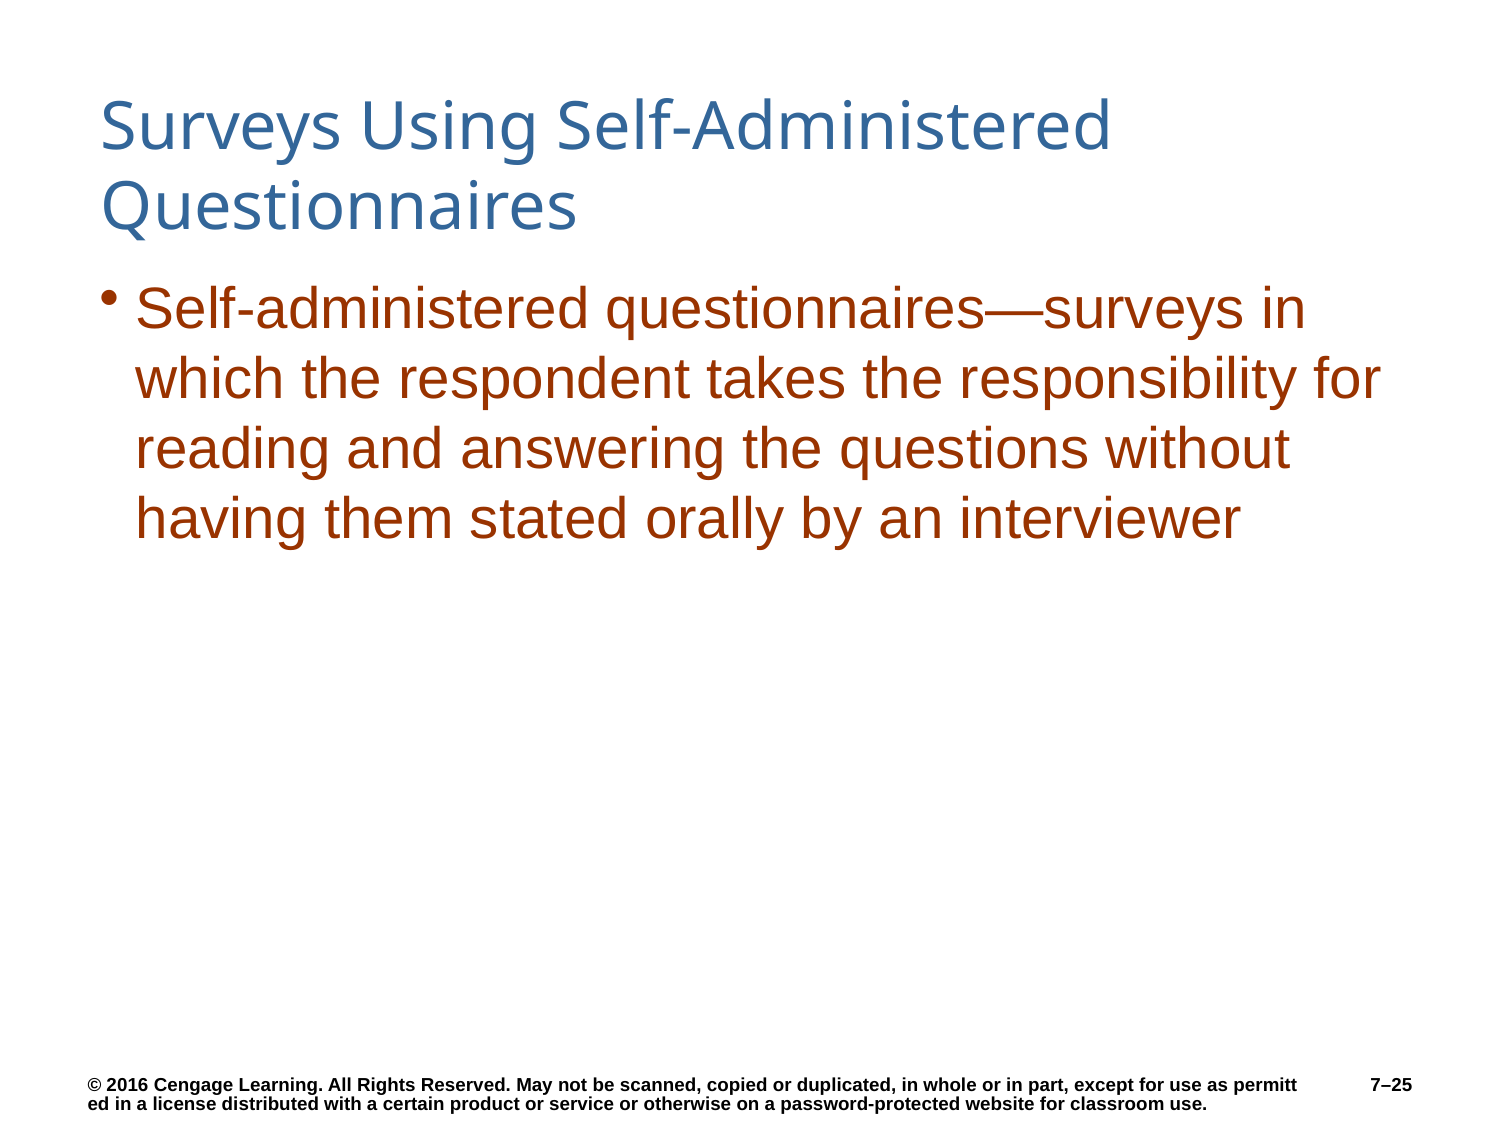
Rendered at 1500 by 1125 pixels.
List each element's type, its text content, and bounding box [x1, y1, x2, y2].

title Surveys Using Self-Administered Questionnaires [85, 75, 1411, 171]
slide_number 7–25 [1050, 1042, 1413, 1103]
footer © 2016 Cengage Learning. All Rights Reserved. May not be scanned, copied or duplicated, in whole or in part, except for use as permitted in a license distributed with a certain product or service or otherwise on a password-protected website for classroom use. [87, 1057, 1050, 1103]
list Self-administered questionnaires—surveys in which the respondent takes the responsibility for reading and answering the questions without having them stated orally by an interviewer [84, 262, 1414, 1013]
